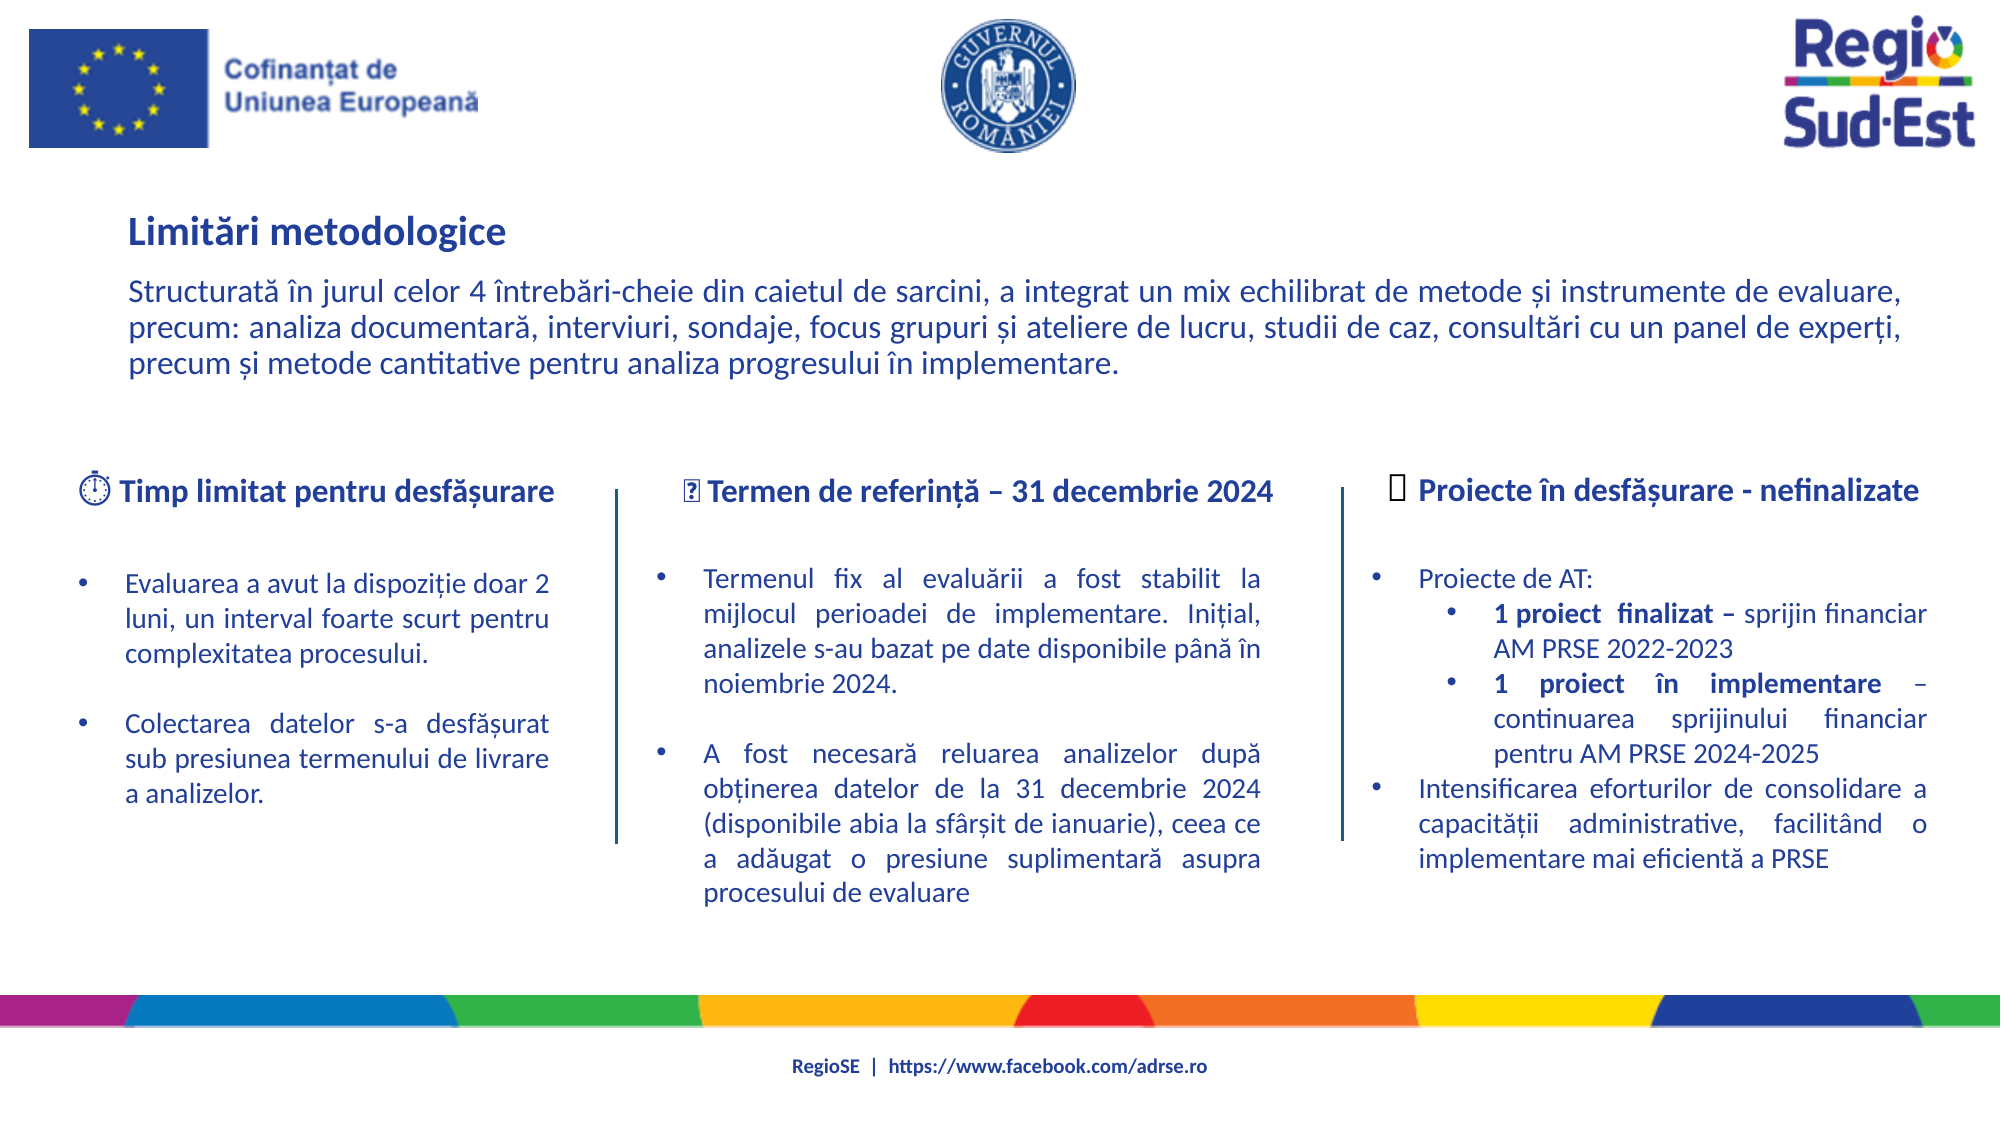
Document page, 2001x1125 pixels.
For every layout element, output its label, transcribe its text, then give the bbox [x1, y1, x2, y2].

text_box 🧱 Proiecte în desfășurare - nefinalizate [1371, 456, 2000, 517]
picture [0, 995, 2000, 1029]
subtitle Structurată în jurul celor 4 întrebări-cheie din caietul de sarcini, a integrat un mix echilibrat de metode și instrumente de evaluare, precum: analiza documentară, interviuri, sondaje, focus grupuri și ateliere de lucru, studii de caz, consultări cu un panel de experți, precum și metode cantitative pentru analiza progresului în implementare. [113, 266, 1920, 327]
picture [28, 28, 478, 148]
text_box Proiecte de AT: 1 proiect finalizat – sprijin financiar AM PRSE 2022-2023 1 proiect în implementare – continuarea sprijinului financiar pentru AM PRSE 2024-2025 Intensificarea eforturilor de consolidare a capacității administrative, facilitând o implementare mai eficientă a PRSE [1356, 551, 1943, 882]
text_box Limitări metodologice [113, 196, 1213, 261]
picture [941, 19, 1076, 153]
text_box 📅 Termen de referință – 31 decembrie 2024 [607, 461, 1351, 516]
text_box RegioSE | https://www.facebook.com/adrse.ro [776, 1029, 1223, 1085]
picture [1759, 0, 2000, 220]
text_box Evaluarea a avut la dispoziție doar 2 luni, un interval foarte scurt pentru complexitatea procesului. Colectarea datelor s-a desfășurat sub presiunea termenului de livrare a analizelor. [63, 557, 565, 817]
text_box Termenul fix al evaluării a fost stabilit la mijlocul perioadei de implementare. Inițial, analizele s-au bazat pe date disponibile până în noiembrie 2024. A fost necesară reluarea analizelor după obținerea datelor de la 31 decembrie 2024 (disponibile abia la sfârșit de ianuarie), ceea ce a adăugat o presiune suplimentară asupra procesului de evaluare [641, 551, 1277, 917]
text_box ⏱️ Timp limitat pentru desfășurare [63, 461, 607, 516]
